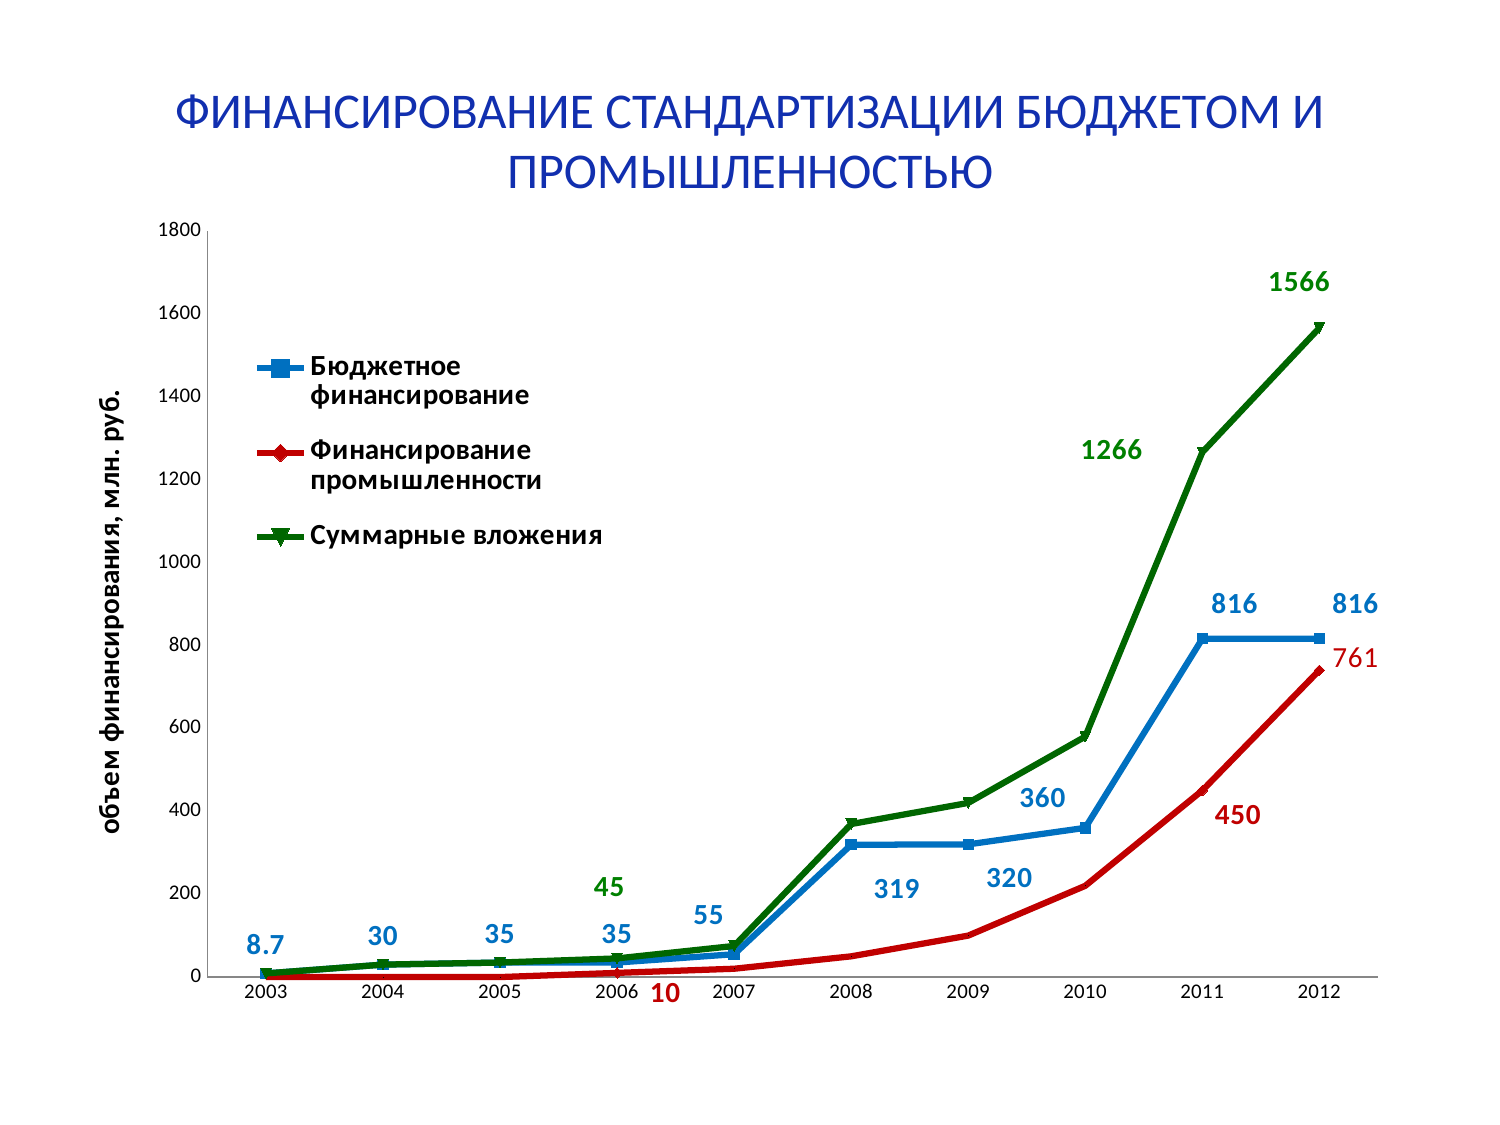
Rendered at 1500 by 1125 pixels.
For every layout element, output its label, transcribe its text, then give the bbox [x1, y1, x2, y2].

chart [88, 184, 1406, 1070]
title ФИНАНСИРОВАНИЕ СТАНДАРТИЗАЦИИ БЮДЖЕТОМ И ПРОМЫШЛЕННОСТЬЮ [75, 45, 1425, 233]
